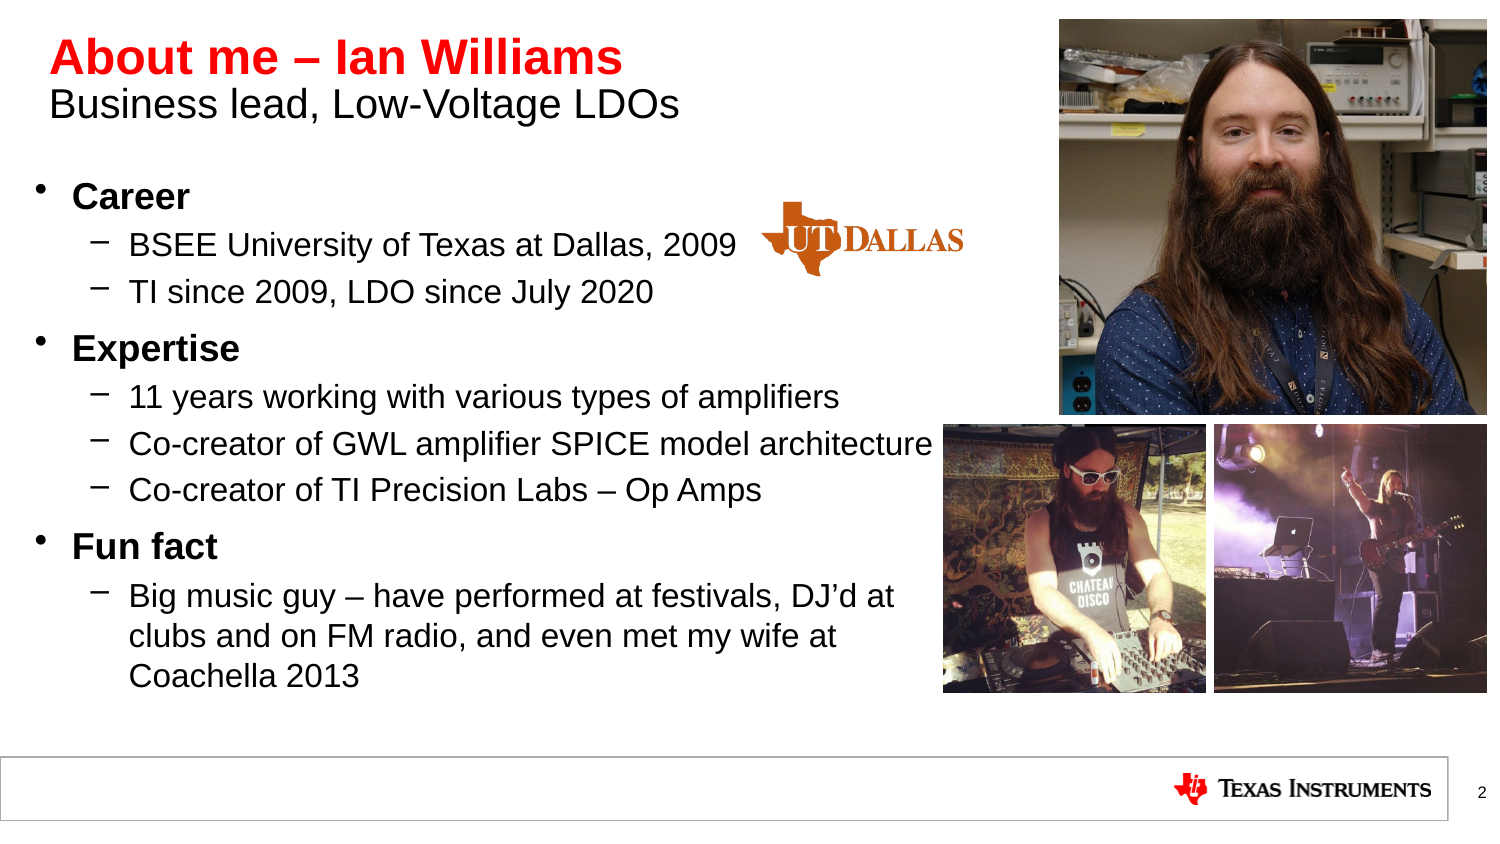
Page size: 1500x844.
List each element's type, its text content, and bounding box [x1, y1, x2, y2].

picture [1214, 424, 1487, 693]
picture [761, 194, 964, 288]
picture [943, 424, 1206, 693]
slide_number 2 [1151, 774, 1500, 801]
picture [1174, 801, 1431, 805]
picture [1059, 19, 1487, 416]
title About me – Ian Williams Business lead, Low-Voltage LDOs [33, 30, 1054, 131]
list Career BSEE University of Texas at Dallas, 2009 TI since 2009, LDO since July 2020 Expertise 11 years working with various types of amplifiers Co-creator of GWL amplifier SPICE model architecture Co-creator of TI Precision Labs – Op Amps Fun fact Big music guy – have performed at festivals, DJ’d at clubs and on FM radio, and even met my wife at Coachella 2013 [19, 163, 995, 751]
